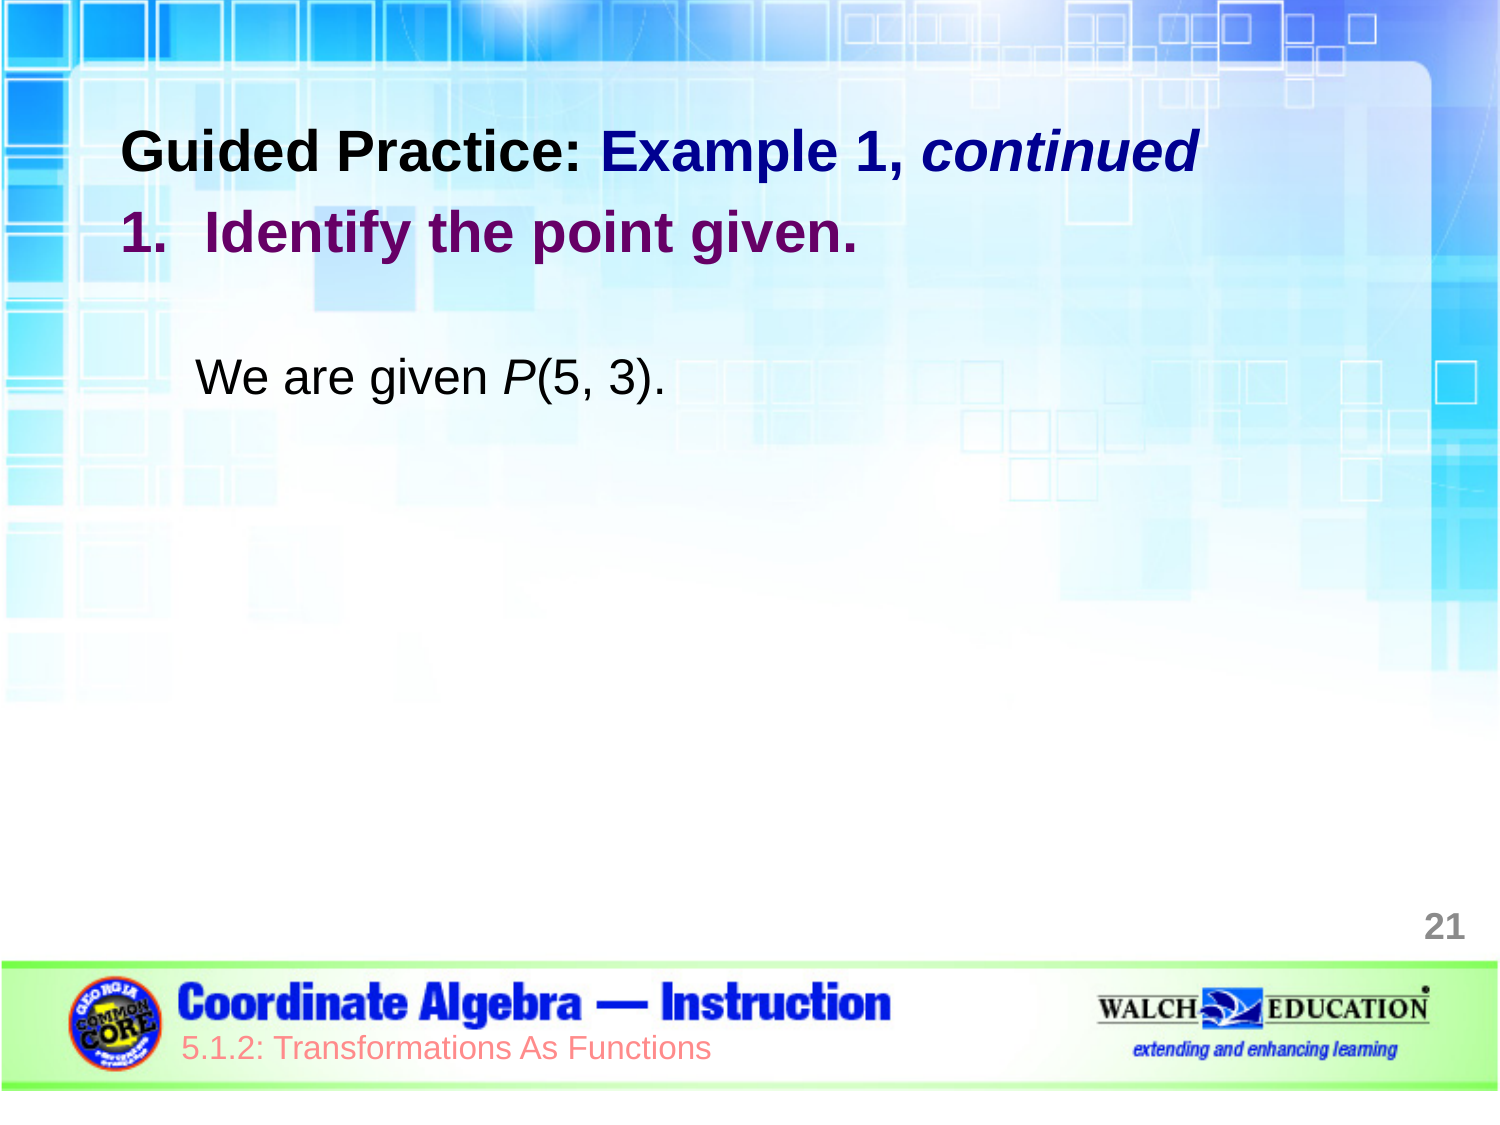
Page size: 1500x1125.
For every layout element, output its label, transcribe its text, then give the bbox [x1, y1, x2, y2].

subtitle Guided Practice: Example 1, continued Identify the point given. We are given P(5, 3). [105, 105, 1394, 925]
picture [1, 0, 1500, 1091]
slide_number 21 [1361, 901, 1481, 949]
footer 5.1.2: Transformations As Functions [166, 1024, 1080, 1069]
